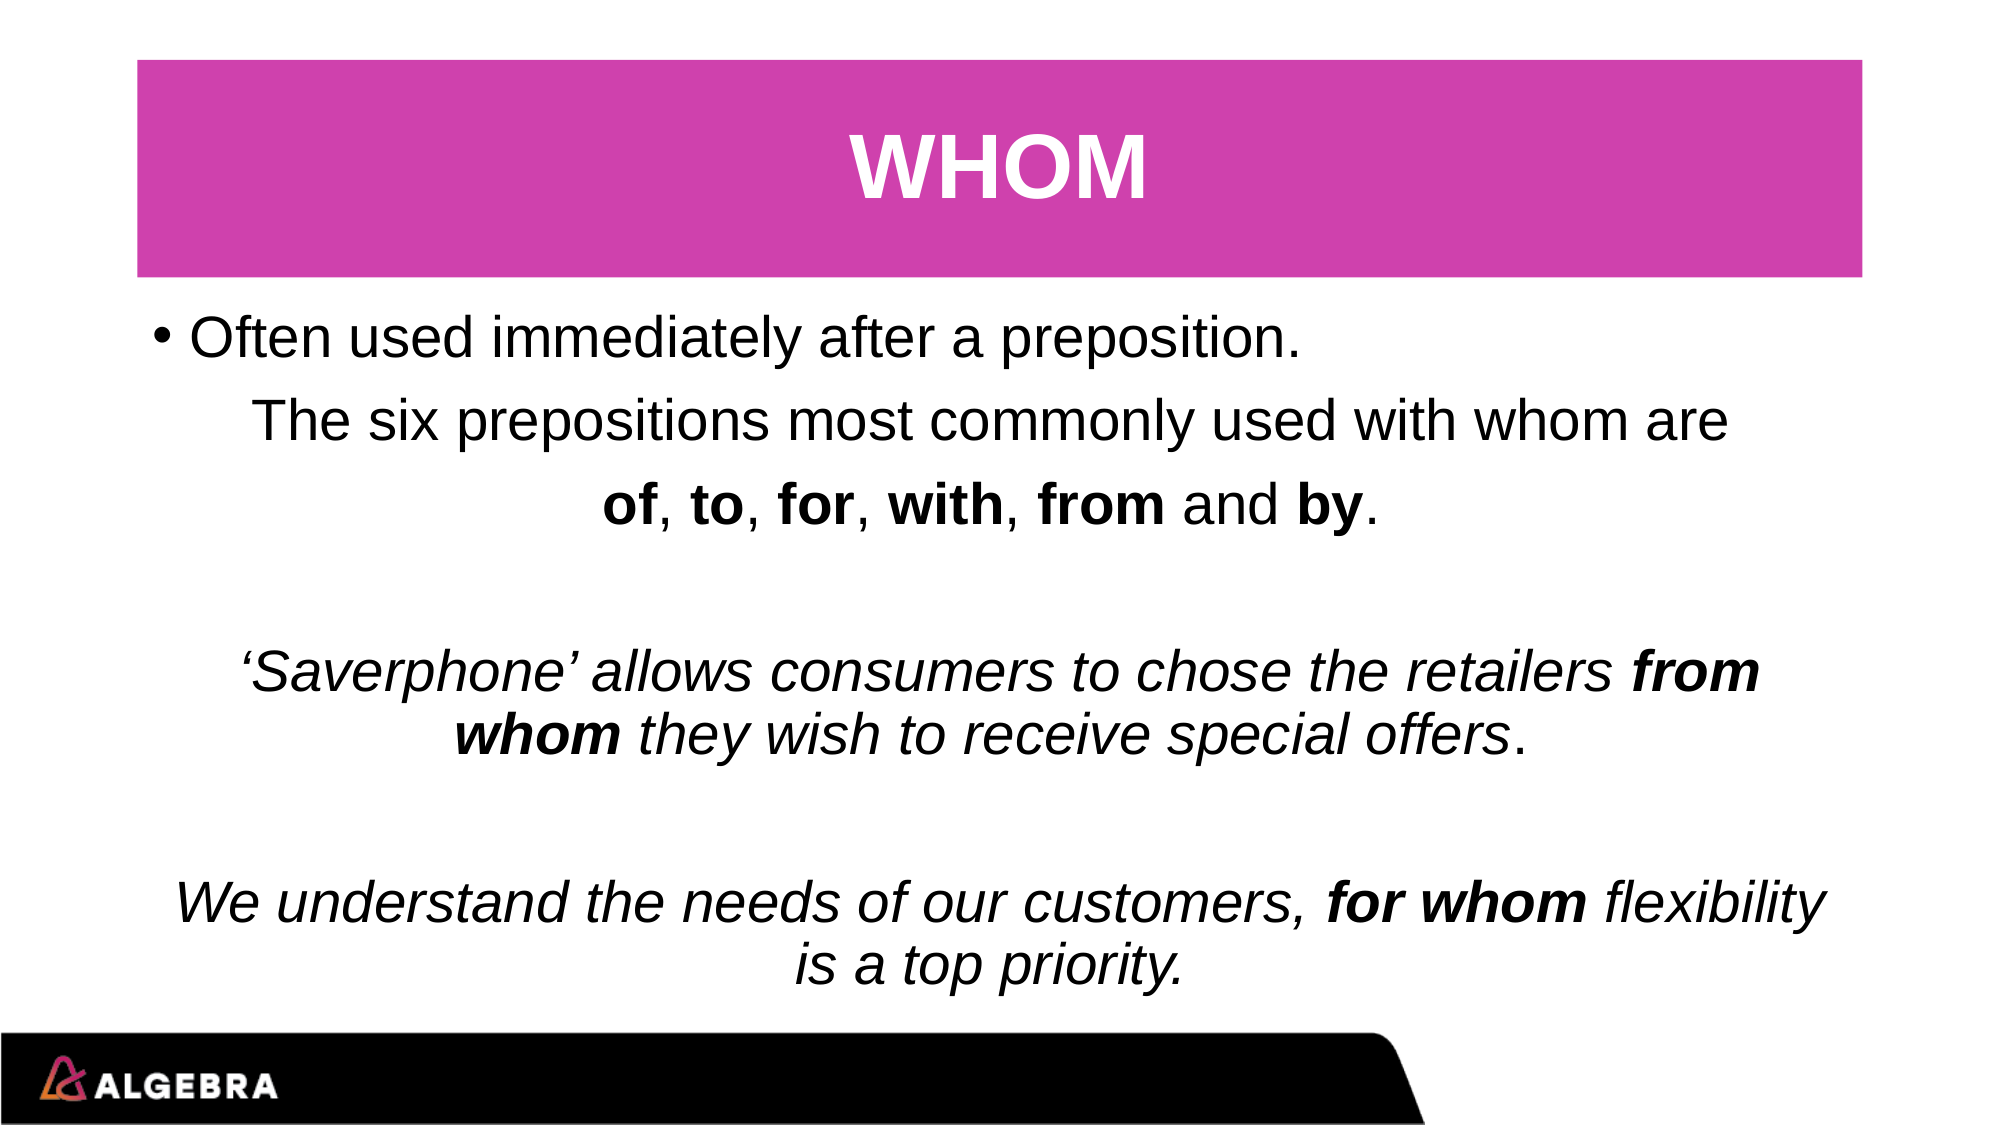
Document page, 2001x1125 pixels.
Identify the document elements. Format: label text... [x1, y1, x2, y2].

list Often used immediately after a preposition. The six prepositions most commonly used with whom are of, to, for, with, from and by. ‘Saverphone’ allows consumers to chose the retailers from whom they wish to receive special offers. We understand the needs of our customers, for whom flexibility is a top priority. [137, 299, 1863, 1014]
picture [0, 1032, 1425, 1125]
title WHOM [137, 59, 1863, 278]
